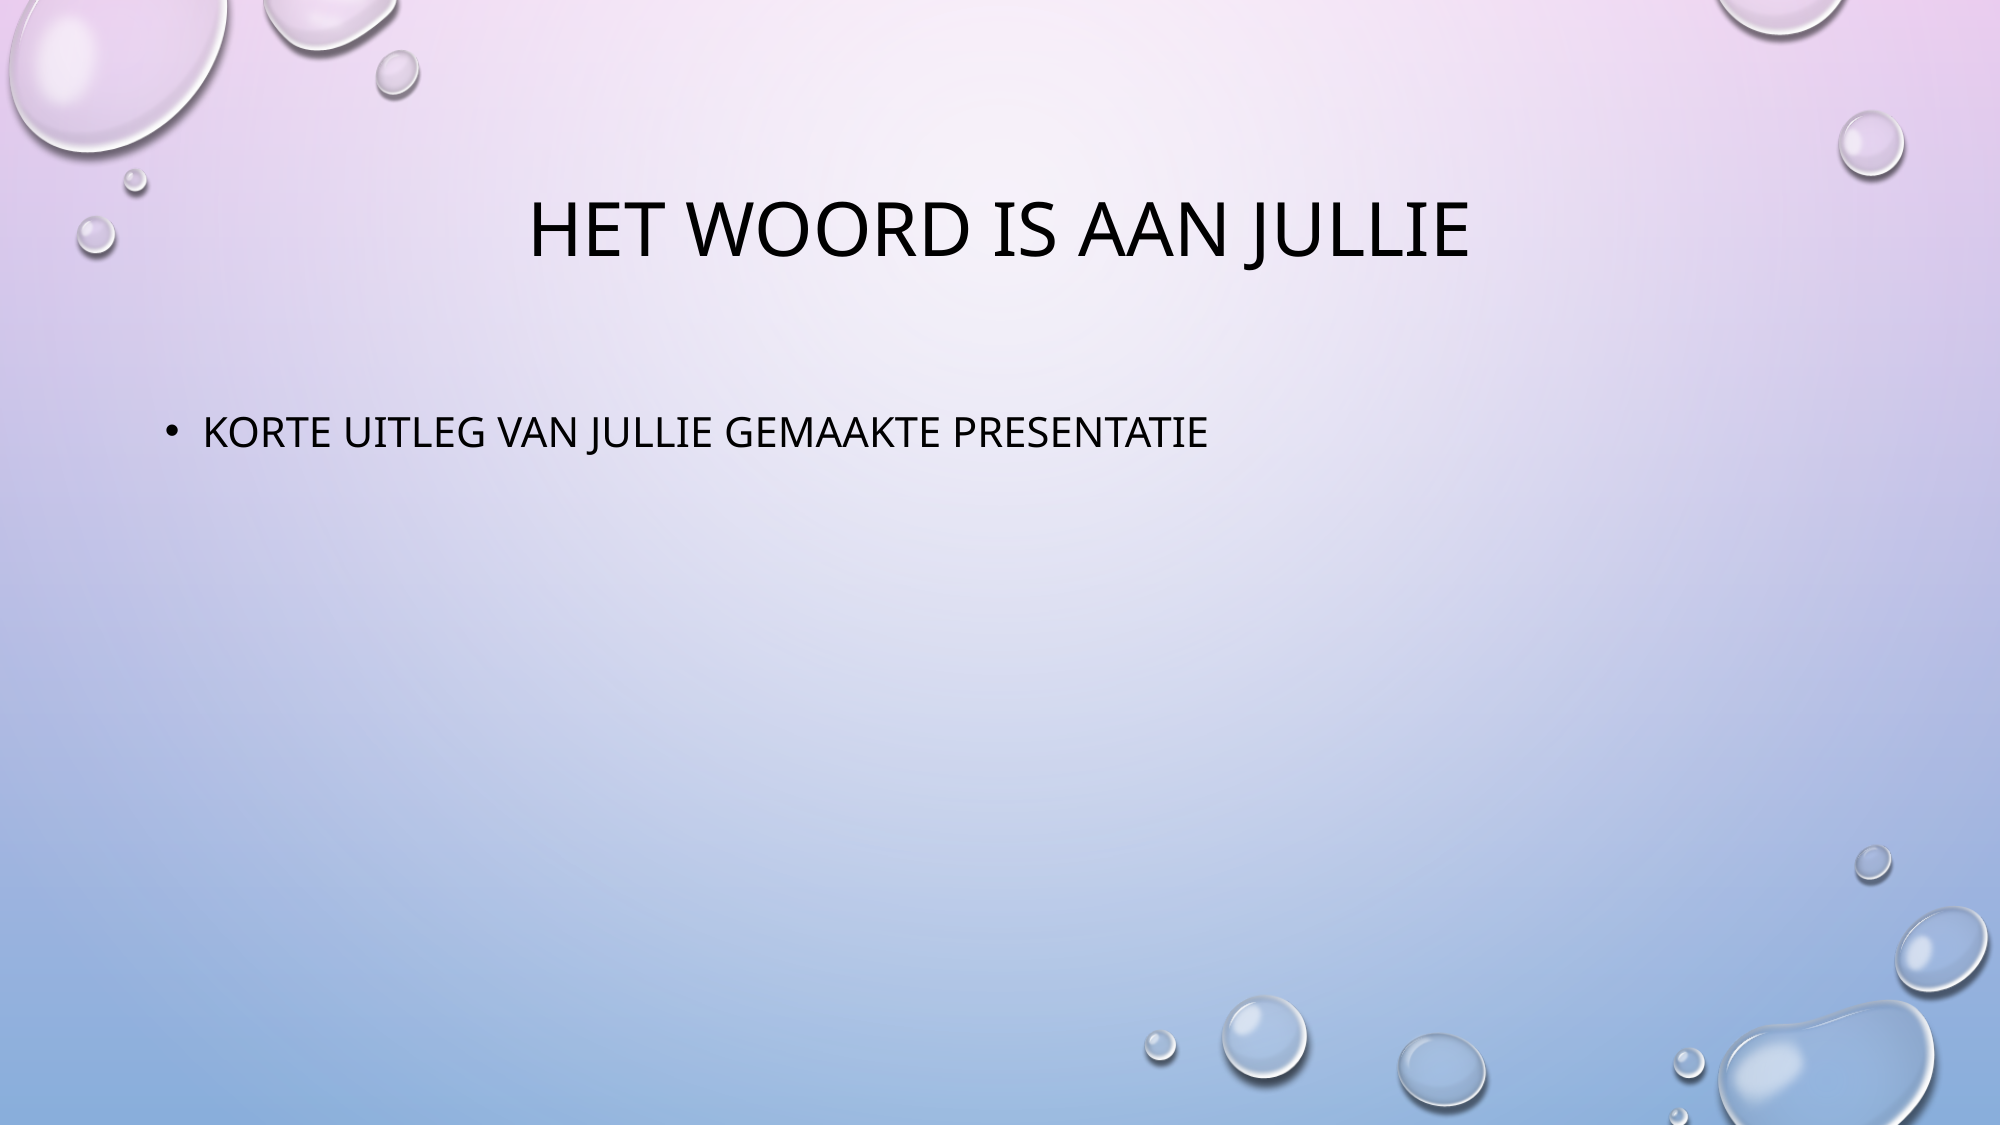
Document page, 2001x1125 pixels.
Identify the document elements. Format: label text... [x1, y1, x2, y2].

list Korte uitleg van jullie gemaakte presentatie [149, 388, 1850, 950]
title Het woord is aan jullie [149, 101, 1851, 364]
picture [0, 0, 2000, 1125]
